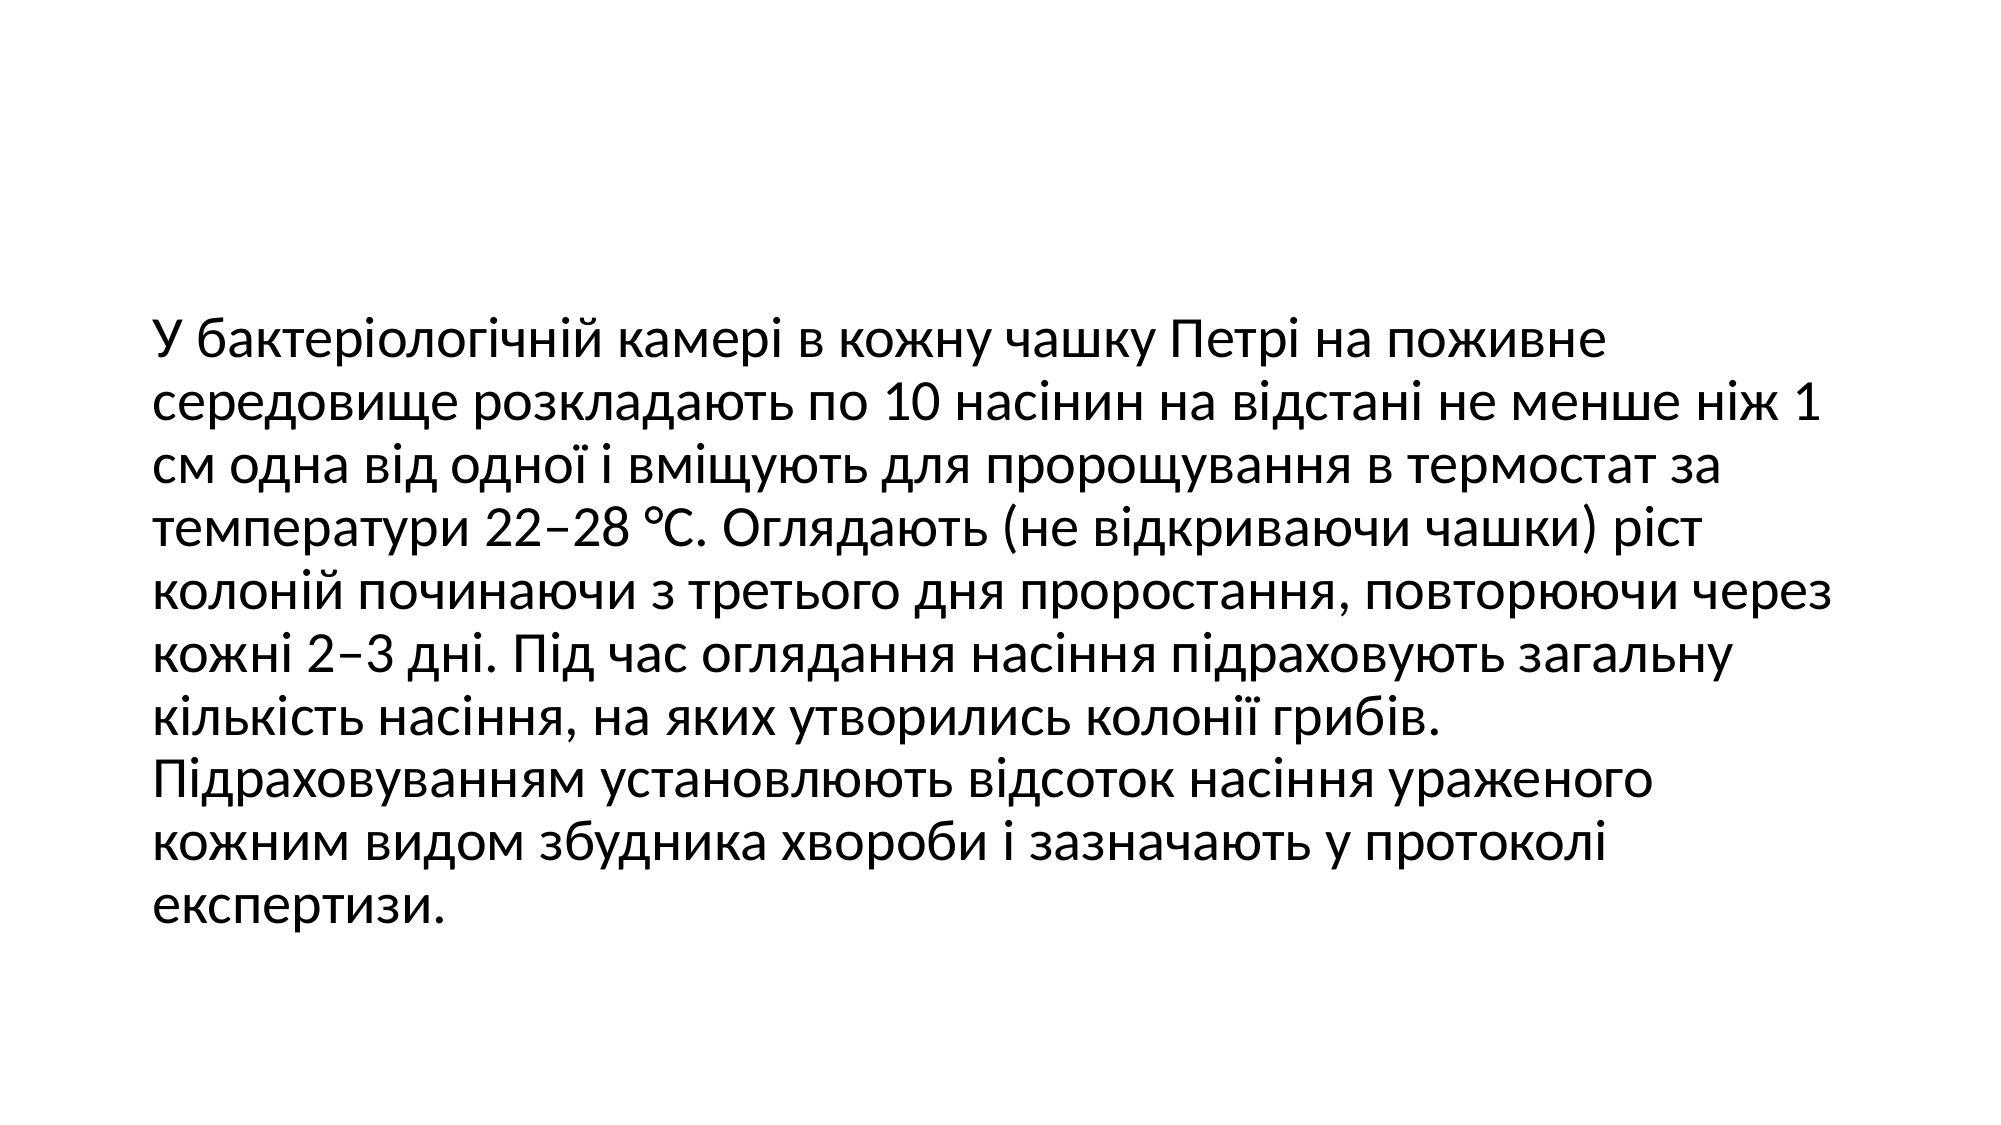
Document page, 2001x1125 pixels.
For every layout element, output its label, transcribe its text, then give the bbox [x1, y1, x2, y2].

list У бактеріологічній камері в кожну чашку Петрі на поживне середовище розкладають по 10 насінин на відстані не менше ніж 1 см одна від одної і вміщують для пророщування в термостат за температури 22–28 °С. Оглядають (не відкриваючи чашки) ріст колоній починаючи з третього дня проростання, повторюючи через кожні 2–3 дні. Під час оглядання насіння підраховують загальну кількість насіння, на яких утворились колонії грибів. Підраховуванням установлюють відсоток насіння ураженого кожним видом збудника хвороби і зазначають у протоколі експертизи. [137, 299, 1863, 1014]
